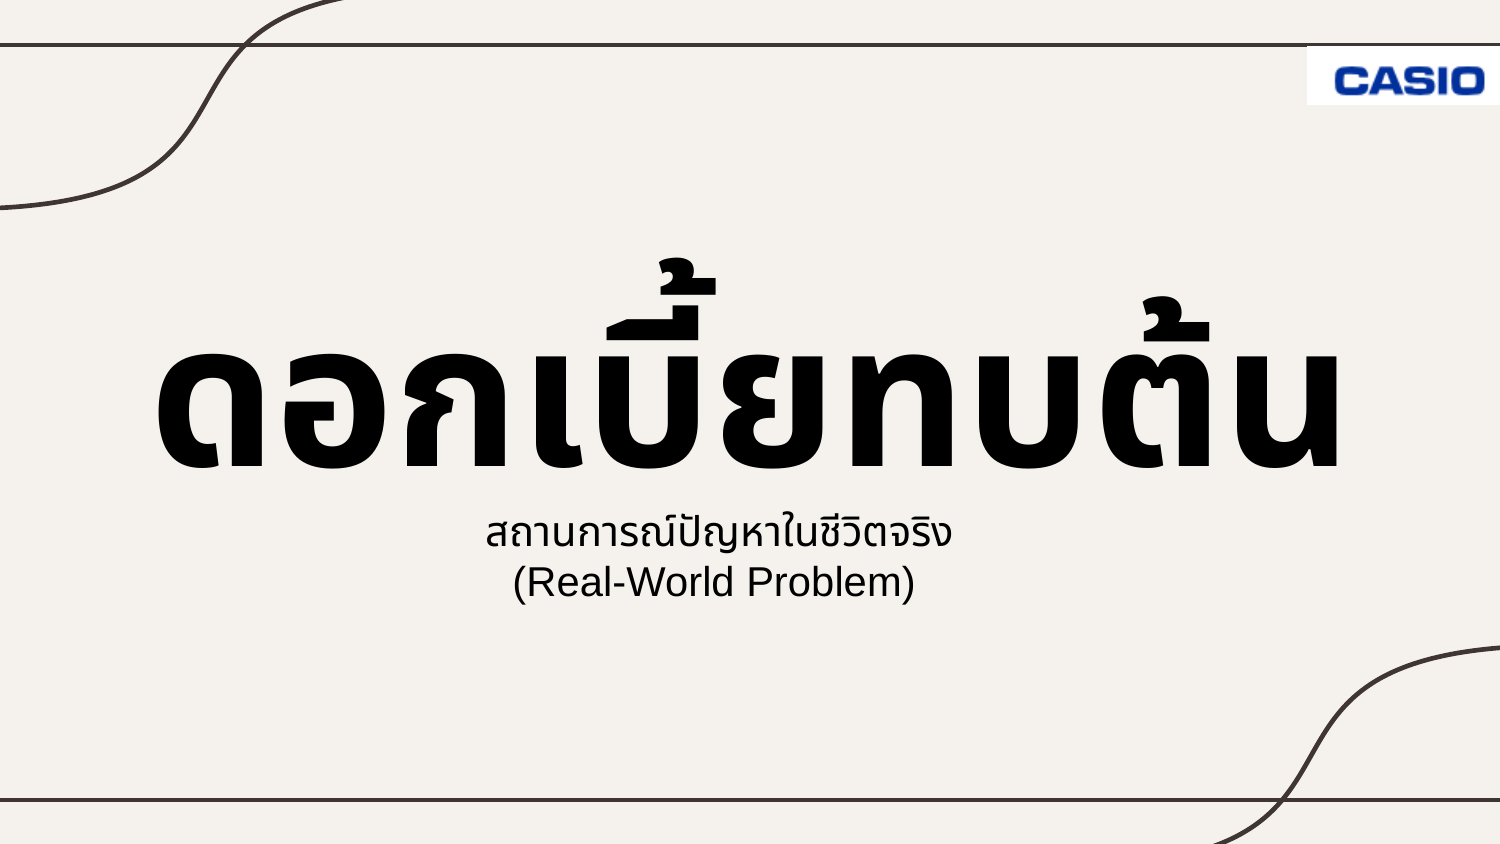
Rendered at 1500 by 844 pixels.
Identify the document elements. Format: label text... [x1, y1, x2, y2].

text_box สถานการณ์ปัญหาในชีวิตจริง (Real-World Problem) [338, 525, 1102, 584]
title ดอกเบี้ยทบต้น [86, 184, 1416, 522]
picture [1307, 46, 1500, 105]
